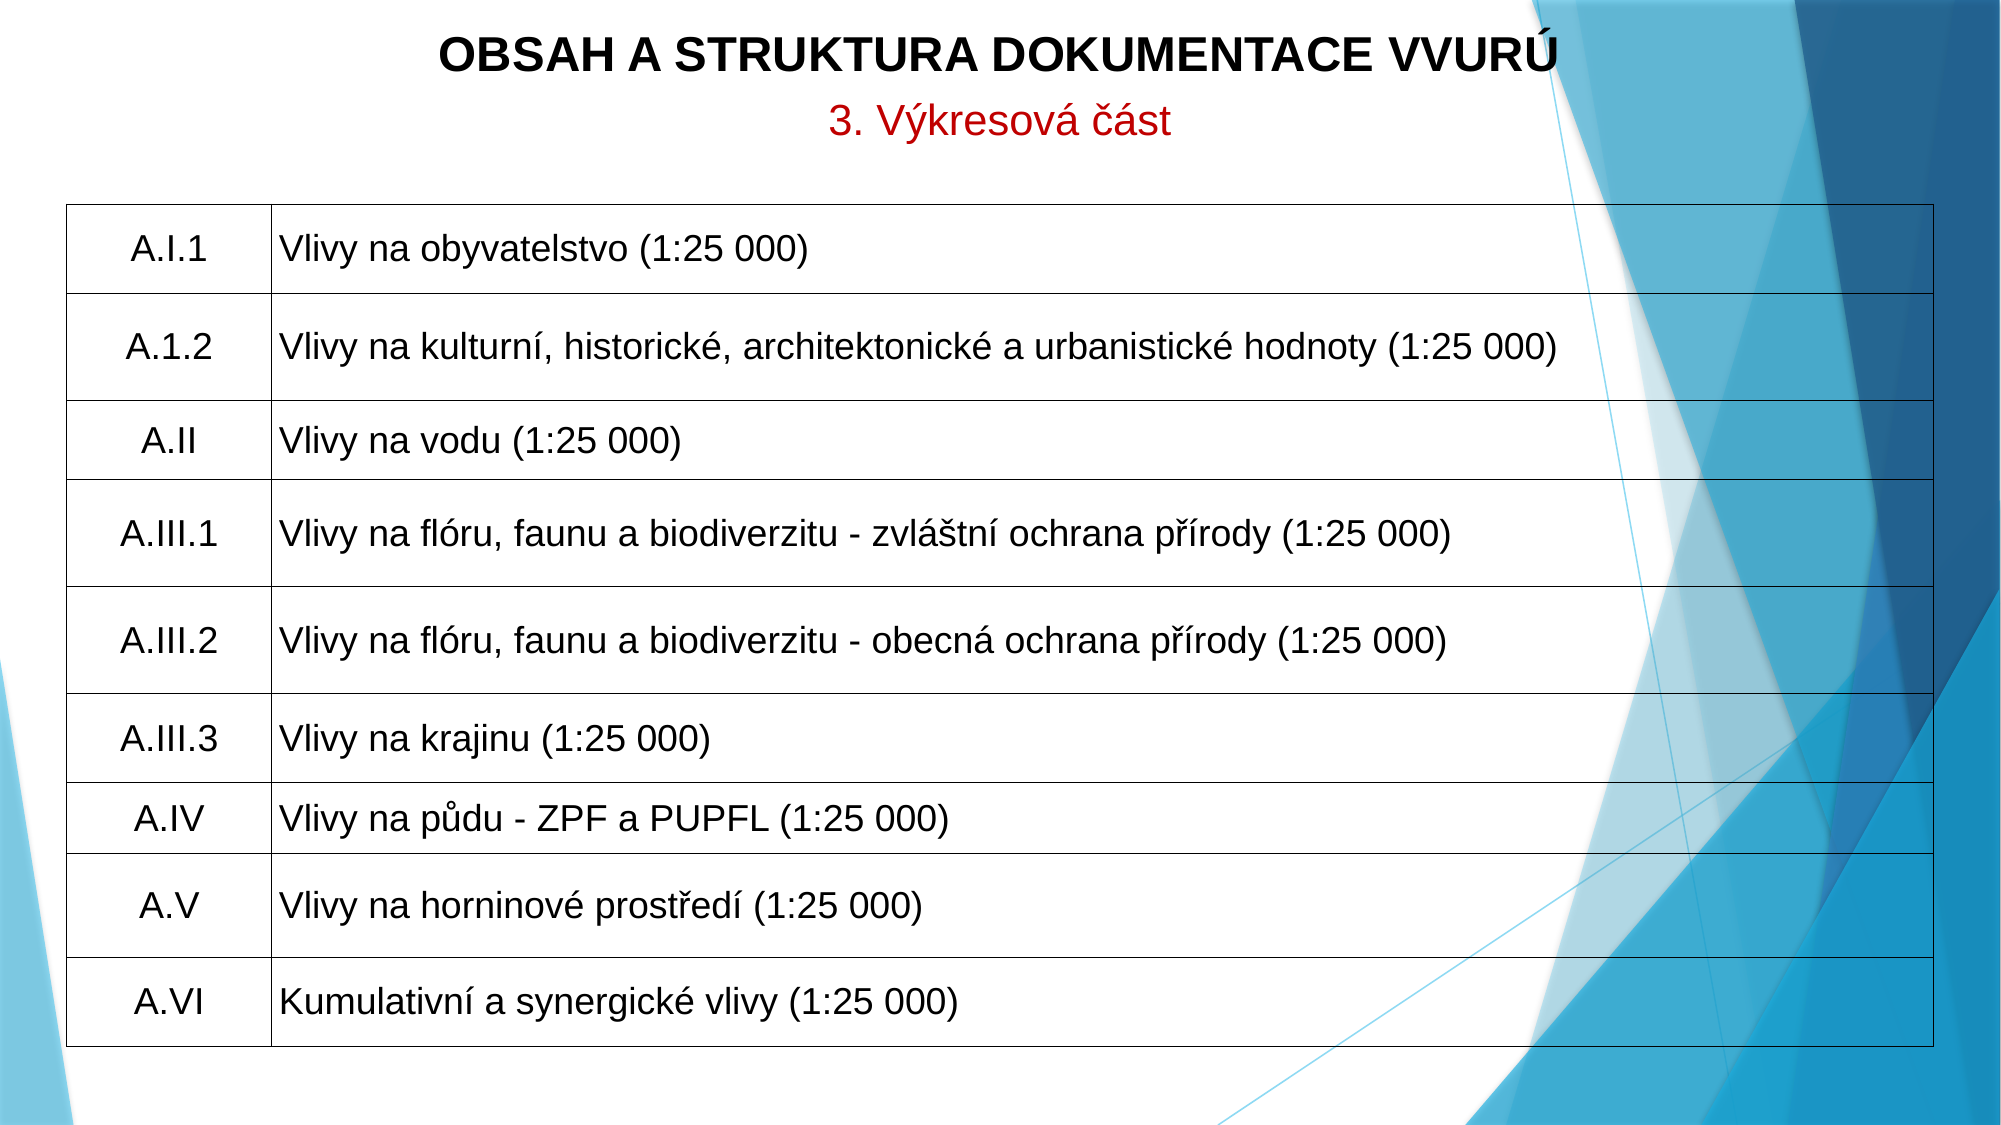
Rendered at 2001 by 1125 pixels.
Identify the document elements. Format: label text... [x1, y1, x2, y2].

table_cell A.III.2 [67, 587, 271, 693]
table_cell A.III.3 [67, 694, 271, 782]
table_cell Vlivy na flóru, faunu a biodiverzitu - obecná ochrana přírody (1:25 000) [272, 587, 1933, 693]
table_header A.I.1 [67, 205, 271, 293]
table_cell A.IV [67, 783, 271, 853]
table_cell Vlivy na flóru, faunu a biodiverzitu - zvláštní ochrana přírody (1:25 000) [272, 480, 1933, 586]
table_cell Vlivy na vodu (1:25 000) [272, 401, 1933, 479]
title OBSAH A STRUKTURA DOKUMENTACE VVURÚ 3. Výkresová část [66, 3, 1934, 153]
table_cell A.VI [67, 958, 271, 1046]
table_cell Vlivy na půdu - ZPF a PUPFL (1:25 000) [272, 783, 1933, 853]
table_header Vlivy na obyvatelstvo (1:25 000) [272, 205, 1933, 293]
table_cell A.V [67, 854, 271, 957]
table_cell A.II [67, 401, 271, 479]
table_cell A.III.1 [67, 480, 271, 586]
table_cell Vlivy na kulturní, historické, architektonické a urbanistické hodnoty (1:25 000) [272, 294, 1933, 400]
table_cell A.1.2 [67, 294, 271, 400]
table_cell Vlivy na horninové prostředí (1:25 000) [272, 854, 1933, 957]
table_cell Kumulativní a synergické vlivy (1:25 000) [272, 958, 1933, 1046]
table_cell Vlivy na krajinu (1:25 000) [272, 694, 1933, 782]
